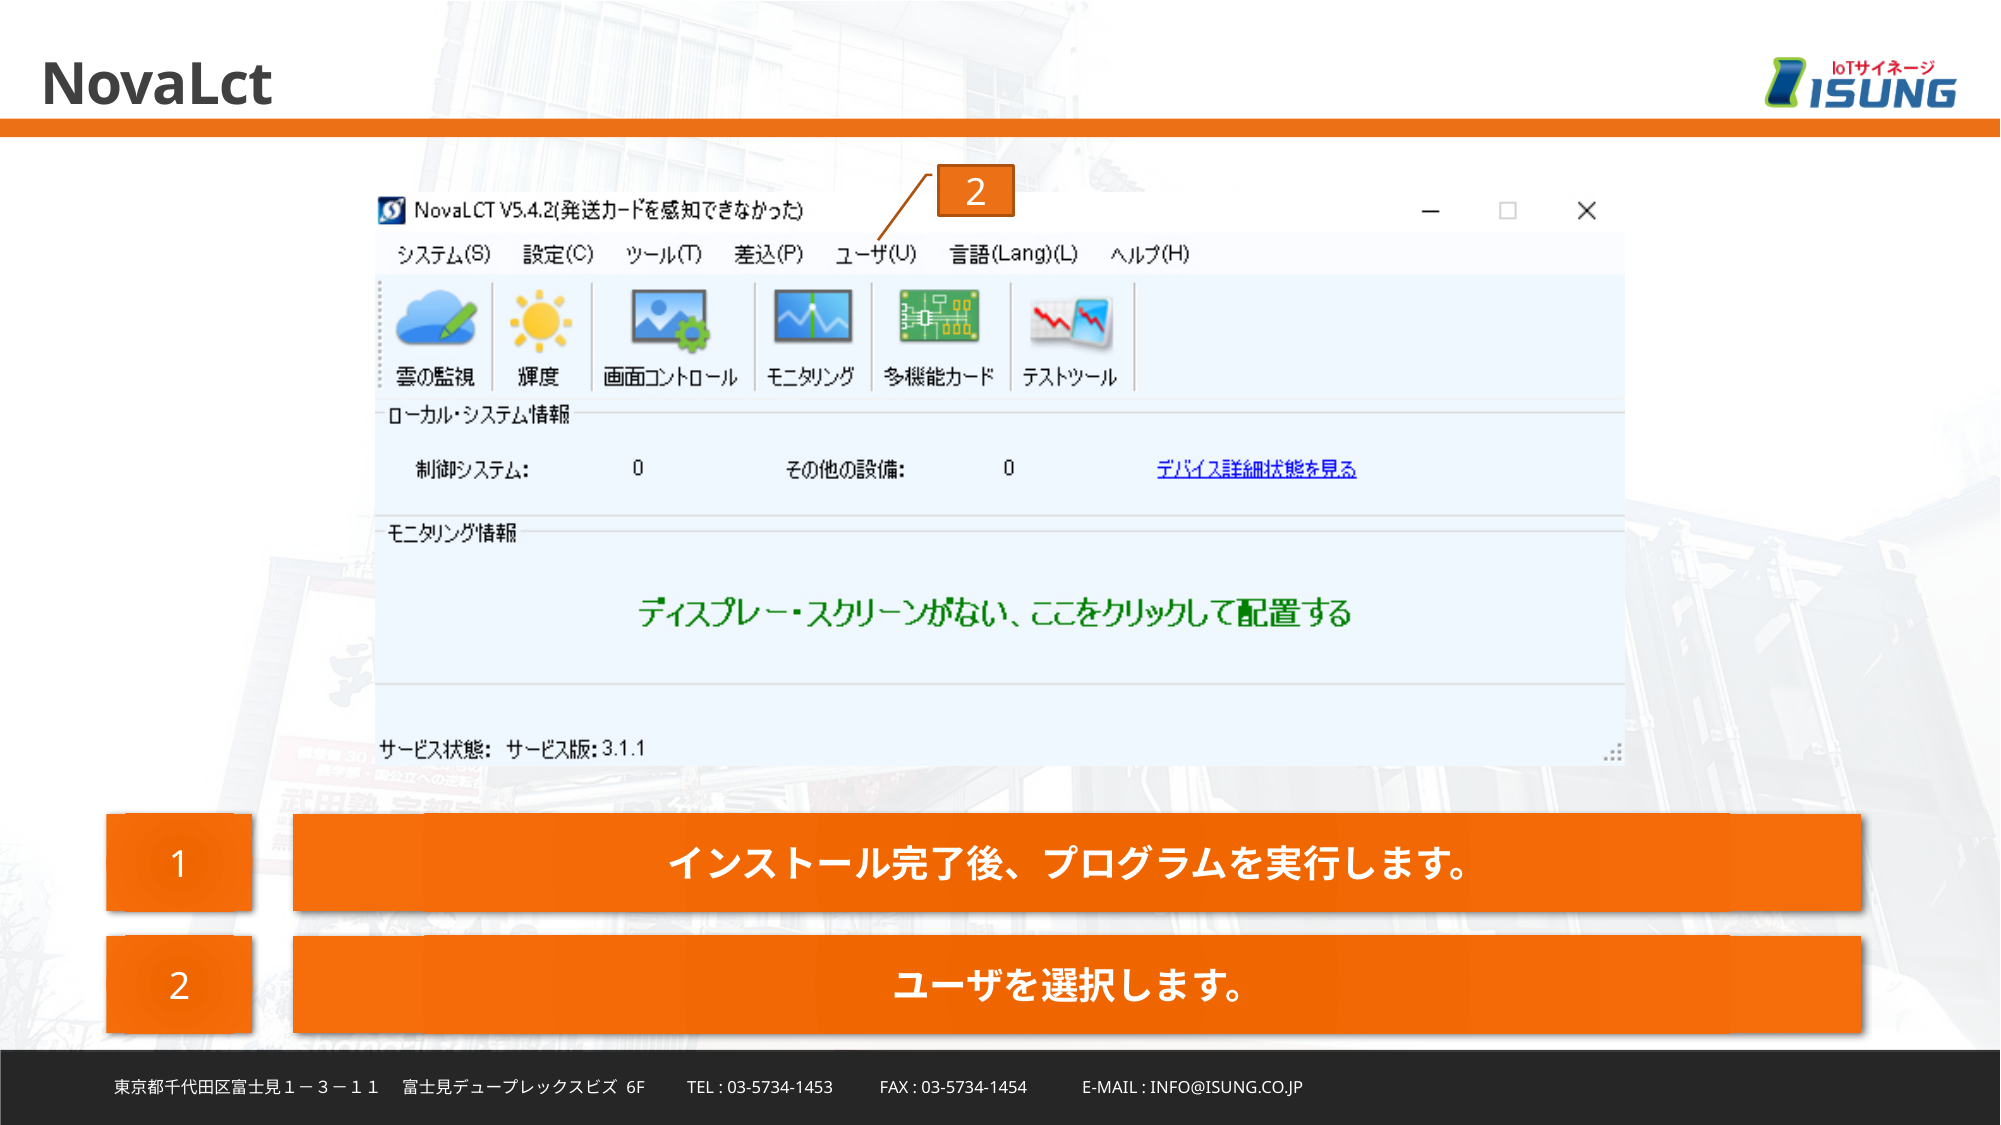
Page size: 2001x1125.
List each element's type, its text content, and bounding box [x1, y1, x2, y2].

picture [0, 0, 2000, 1053]
text_box 東京都千代田区富士見１－３－１１ 富士見デュープレックスビズ 6F TEL : 03-5734-1453 FAX : 03-5734-1454 E-Mail : info@isung.co.jp [25, 1067, 1320, 1110]
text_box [374, 164, 1626, 767]
